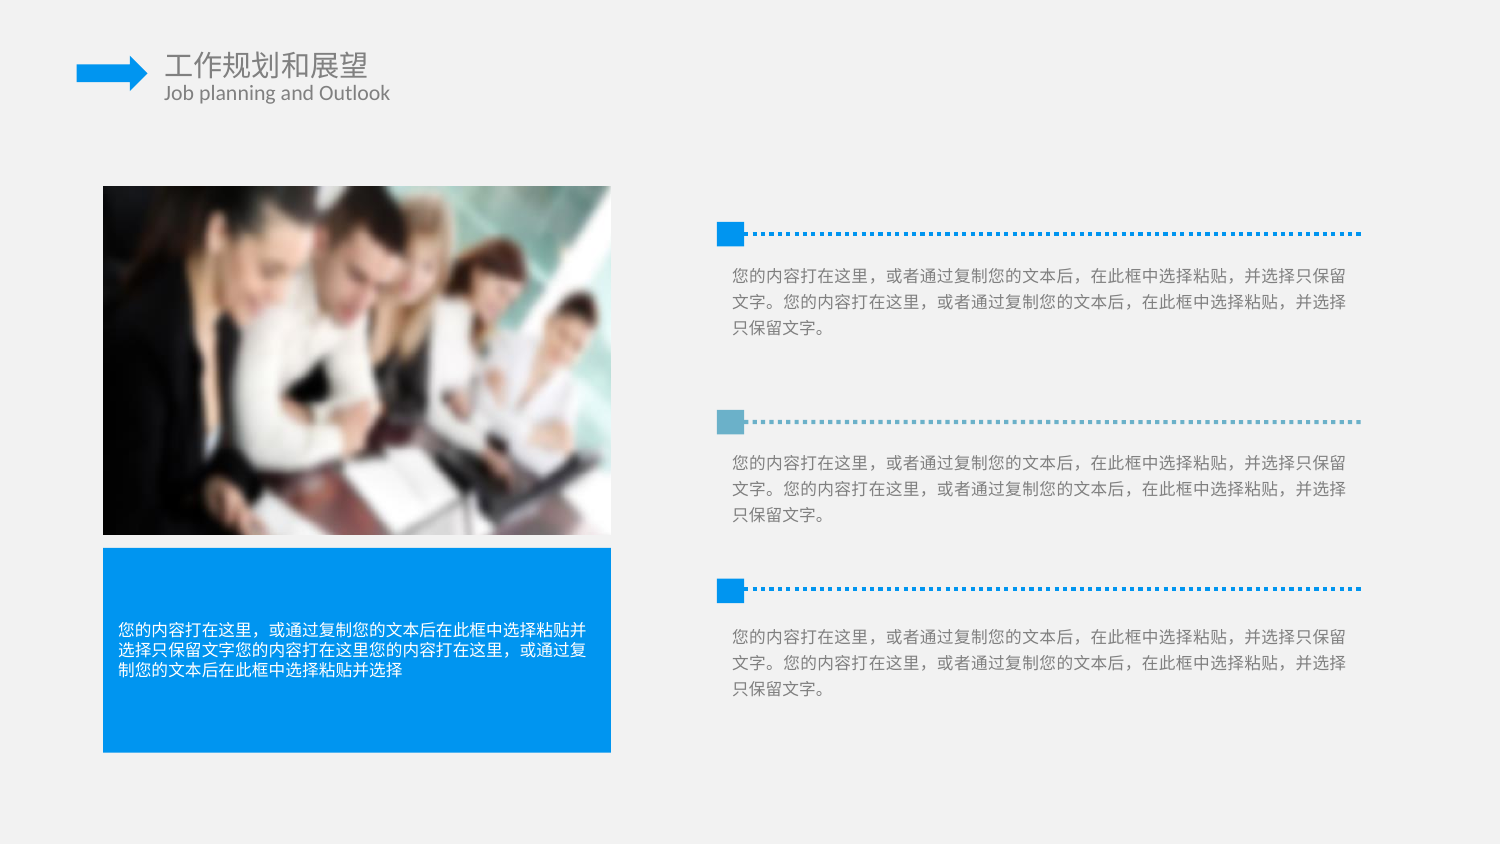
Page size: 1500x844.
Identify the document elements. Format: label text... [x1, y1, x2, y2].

text_box 您的内容打在这里，或者通过复制您的文本后，在此框中选择粘贴，并选择只保留文字。您的内容打在这里，或者通过复制您的文本后，在此框中选择粘贴，并选择只保留文字。 [716, 613, 1363, 733]
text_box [716, 409, 1363, 435]
text_box 您的内容打在这里，或通过复制您的文本后在此框中选择粘贴并选择只保留文字您的内容打在这里您的内容打在这里，或通过复制您的文本后在此框中选择粘贴并选择 [101, 546, 613, 755]
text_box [716, 578, 1363, 604]
picture [102, 186, 612, 535]
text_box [716, 221, 1363, 247]
text_box 您的内容打在这里，或者通过复制您的文本后，在此框中选择粘贴，并选择只保留文字。您的内容打在这里，或者通过复制您的文本后，在此框中选择粘贴，并选择只保留文字。 [716, 442, 1363, 559]
text_box 您的内容打在这里，或者通过复制您的文本后，在此框中选择粘贴，并选择只保留文字。您的内容打在这里，或者通过复制您的文本后，在此框中选择粘贴，并选择只保留文字。 [716, 254, 1363, 372]
